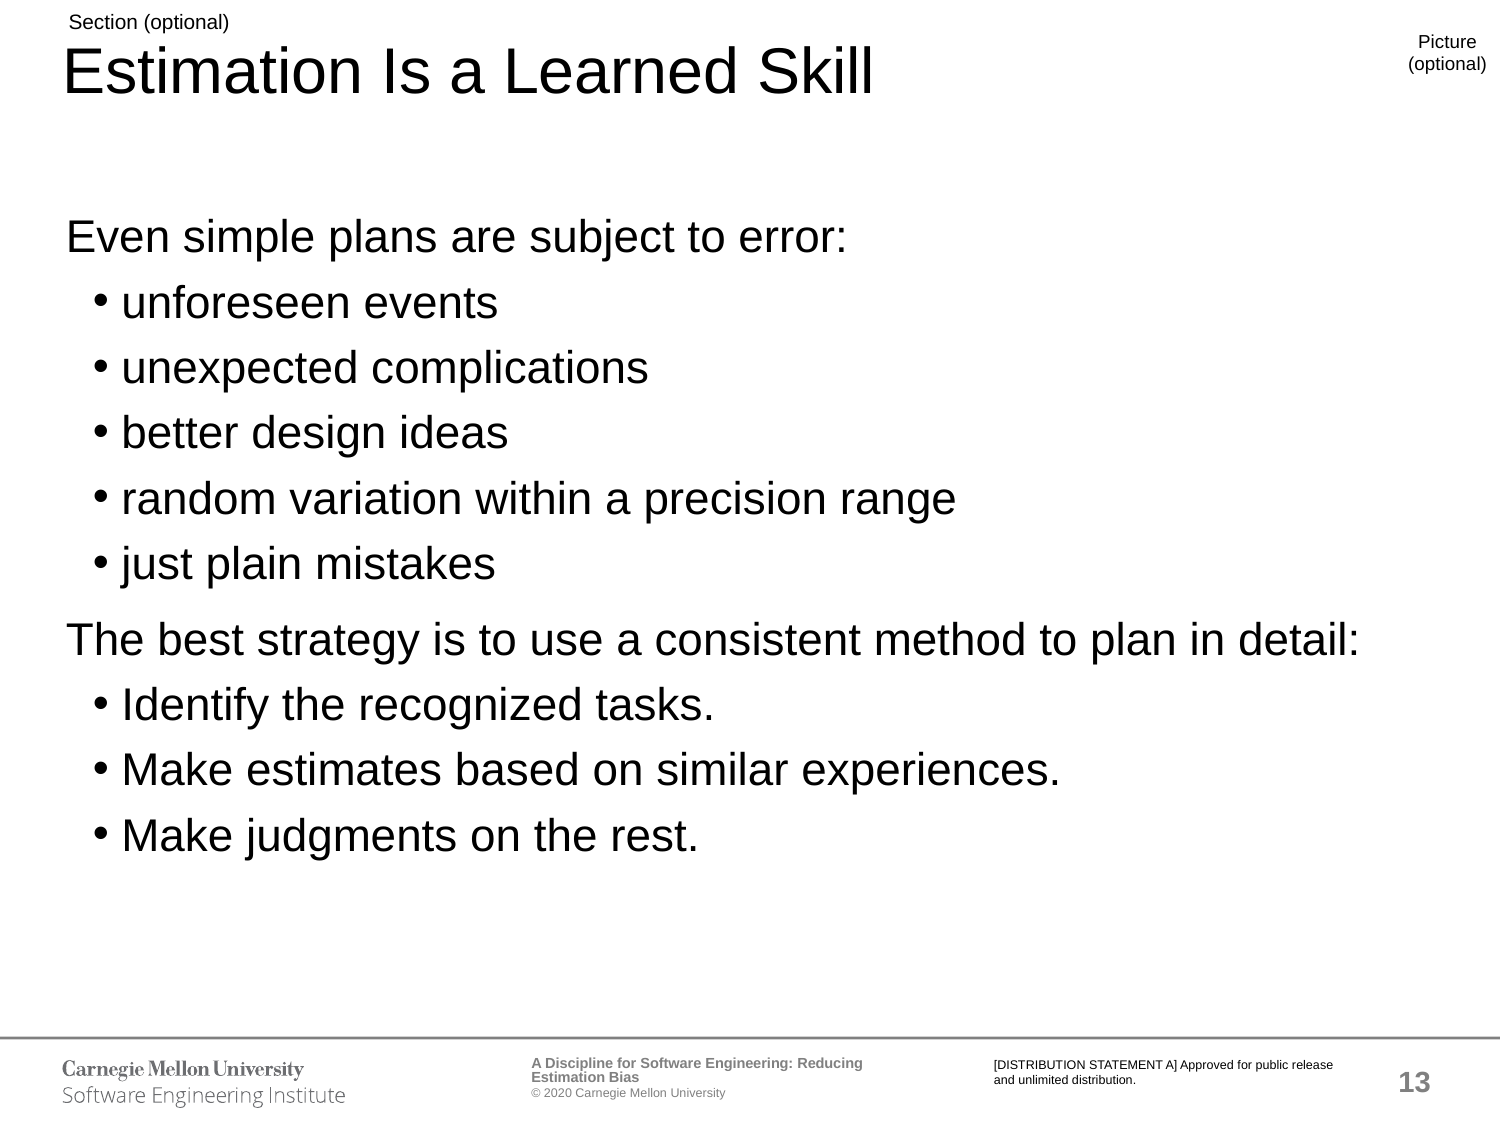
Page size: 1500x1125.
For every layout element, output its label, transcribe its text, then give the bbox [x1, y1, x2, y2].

list Even simple plans are subject to error: unforeseen events unexpected complications better design ideas random variation within a precision range just plain mistakes The best strategy is to use a consistent method to plan in detail: Identify the recognized tasks. Make estimates based on similar experiences. Make judgments on the rest. [65, 207, 1431, 1030]
title Estimation Is a Learned Skill [62, 37, 1338, 182]
